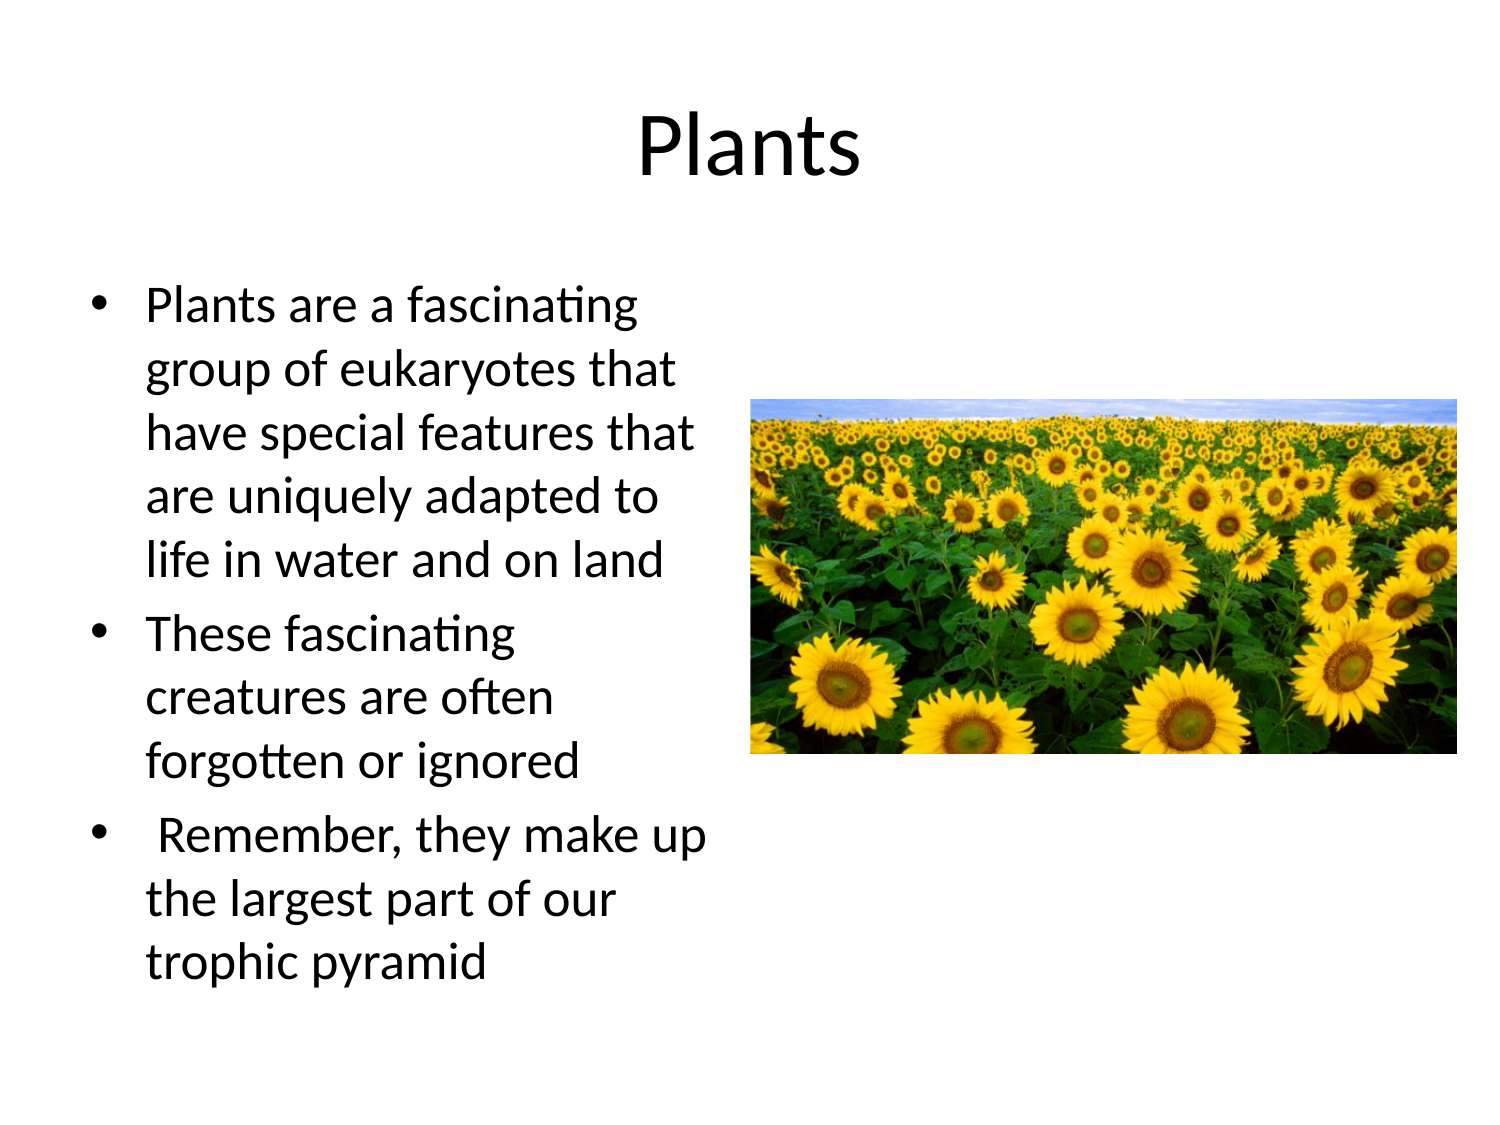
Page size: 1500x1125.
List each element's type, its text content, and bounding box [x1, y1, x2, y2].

picture [749, 399, 1457, 754]
list Plants are a fascinating group of eukaryotes that have special features that are uniquely adapted to life in water and on land These fascinating creatures are often forgotten or ignored Remember, they make up the largest part of our trophic pyramid [75, 262, 738, 1005]
title Plants [75, 45, 1425, 233]
